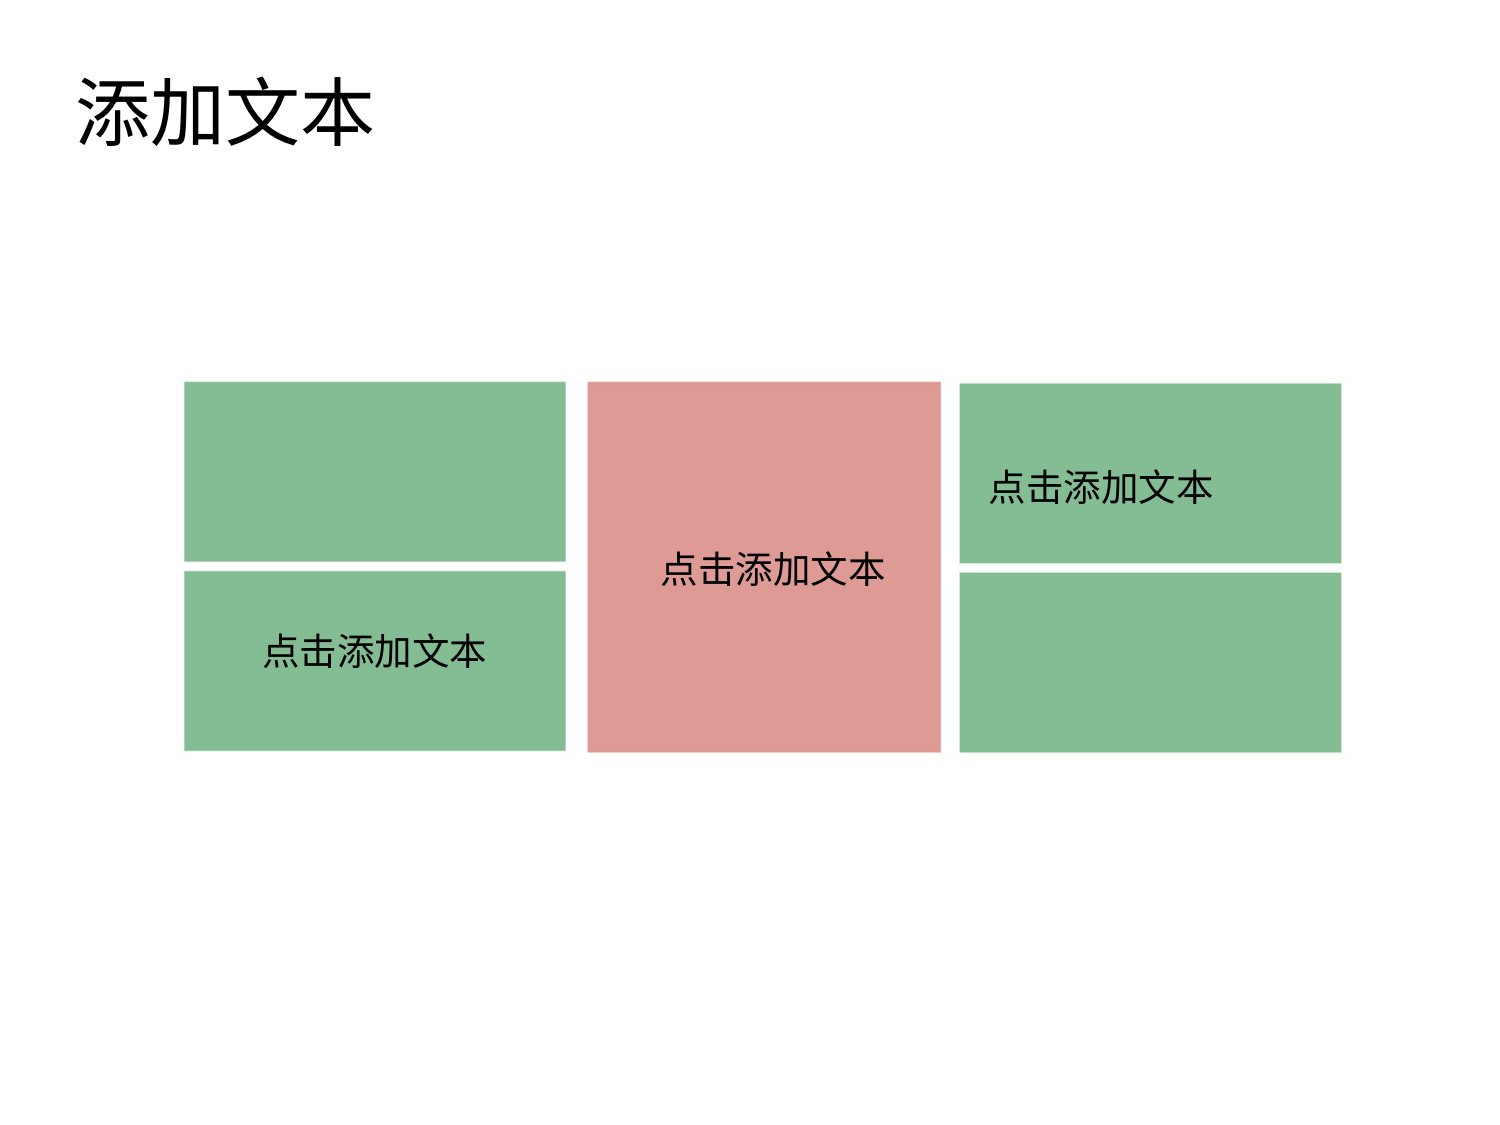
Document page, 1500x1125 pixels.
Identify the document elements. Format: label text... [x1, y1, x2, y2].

picture [0, 0, 1500, 1125]
text_box 点击添加文本 [973, 456, 1229, 517]
text_box 添加文本 [60, 58, 391, 164]
text_box 点击添加文本 [247, 621, 503, 681]
text_box 点击添加文本 [645, 538, 901, 599]
